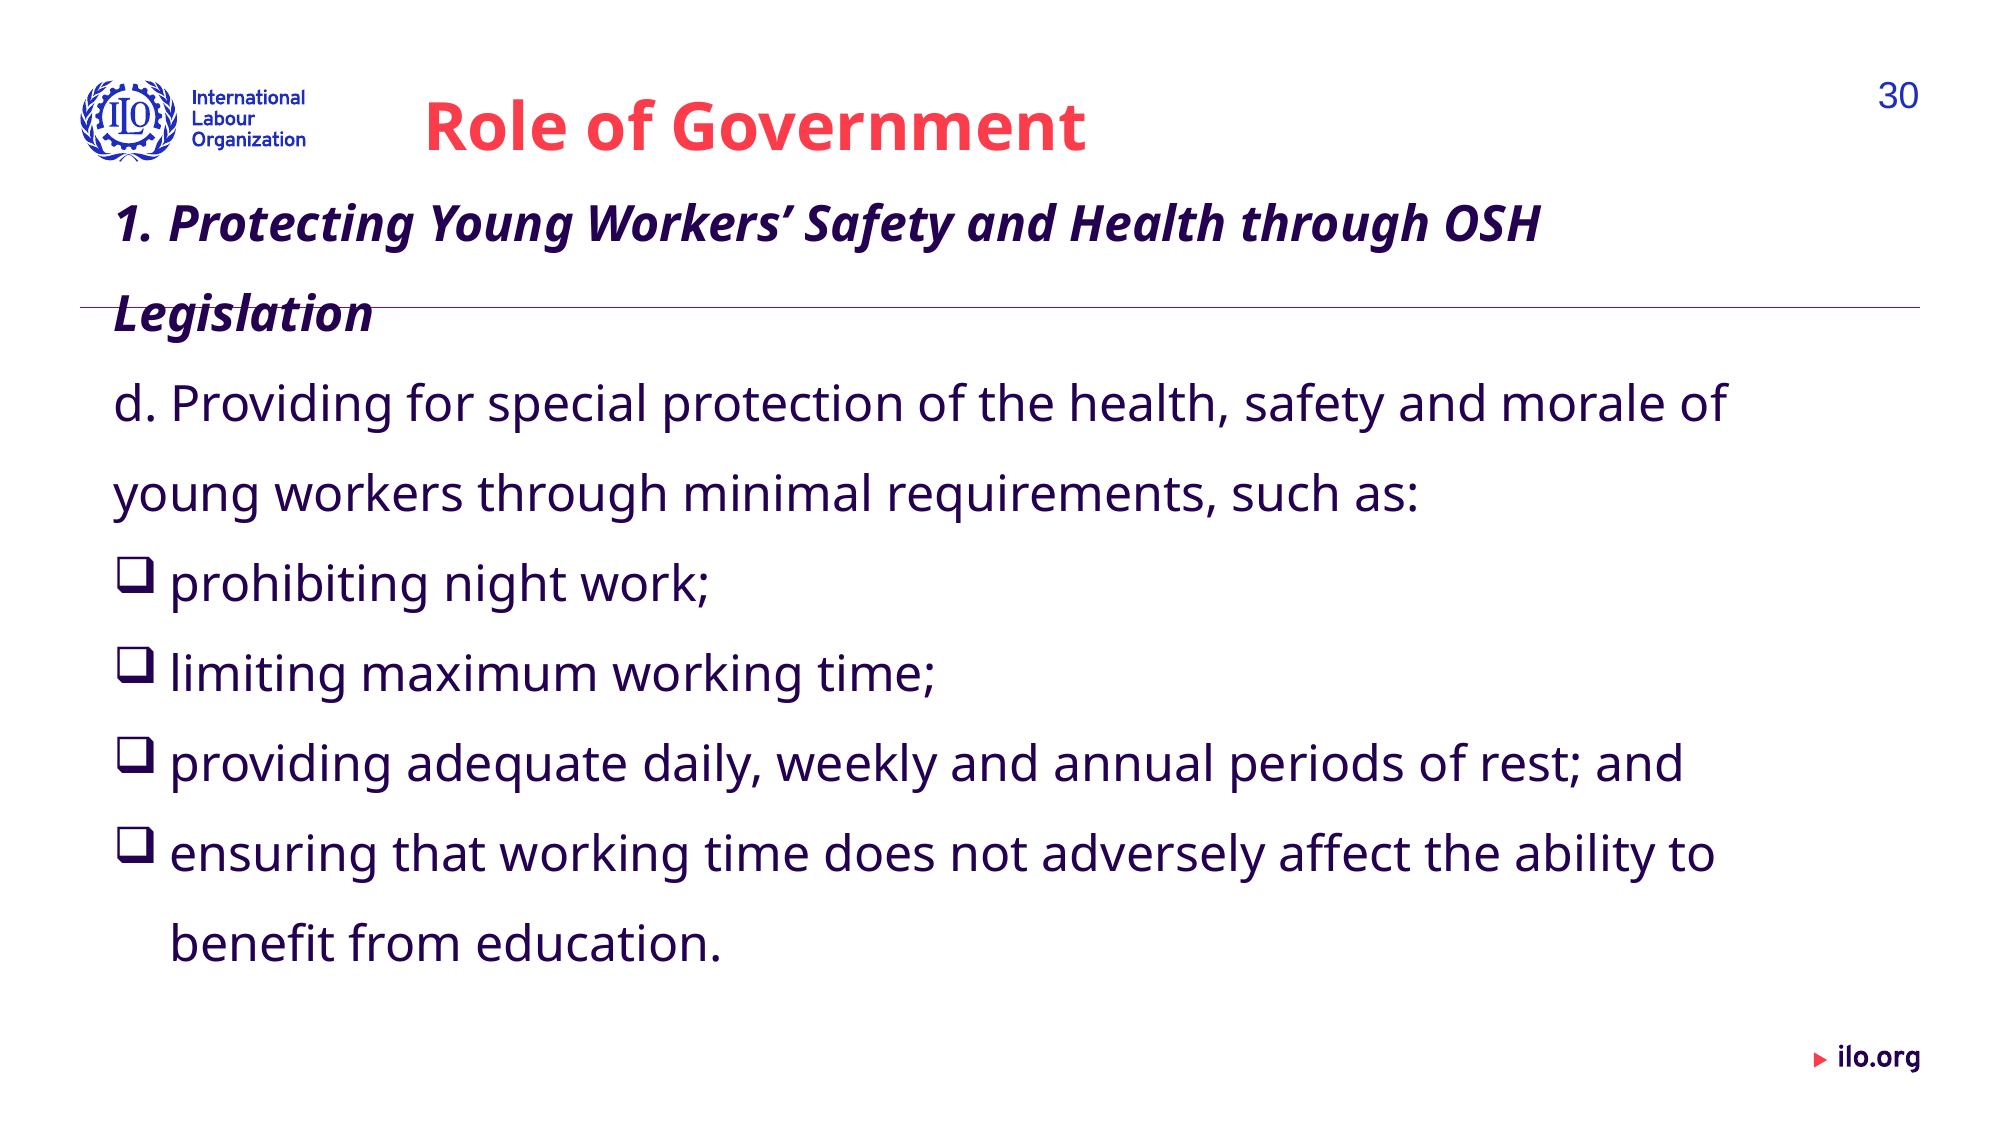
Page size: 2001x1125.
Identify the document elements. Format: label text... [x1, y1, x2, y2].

slide_number 30 [1830, 70, 1920, 119]
text_box 1. Protecting Young Workers’ Safety and Health through OSH Legislation d. Providing for special protection of the health, safety and morale of young workers through minimal requirements, such as: prohibiting night work; limiting maximum working time; providing adequate daily, weekly and annual periods of rest; and ensuring that working time does not adversely affect the ability to benefit from education. [98, 94, 1809, 980]
text_box Role of Government [408, 76, 1764, 171]
